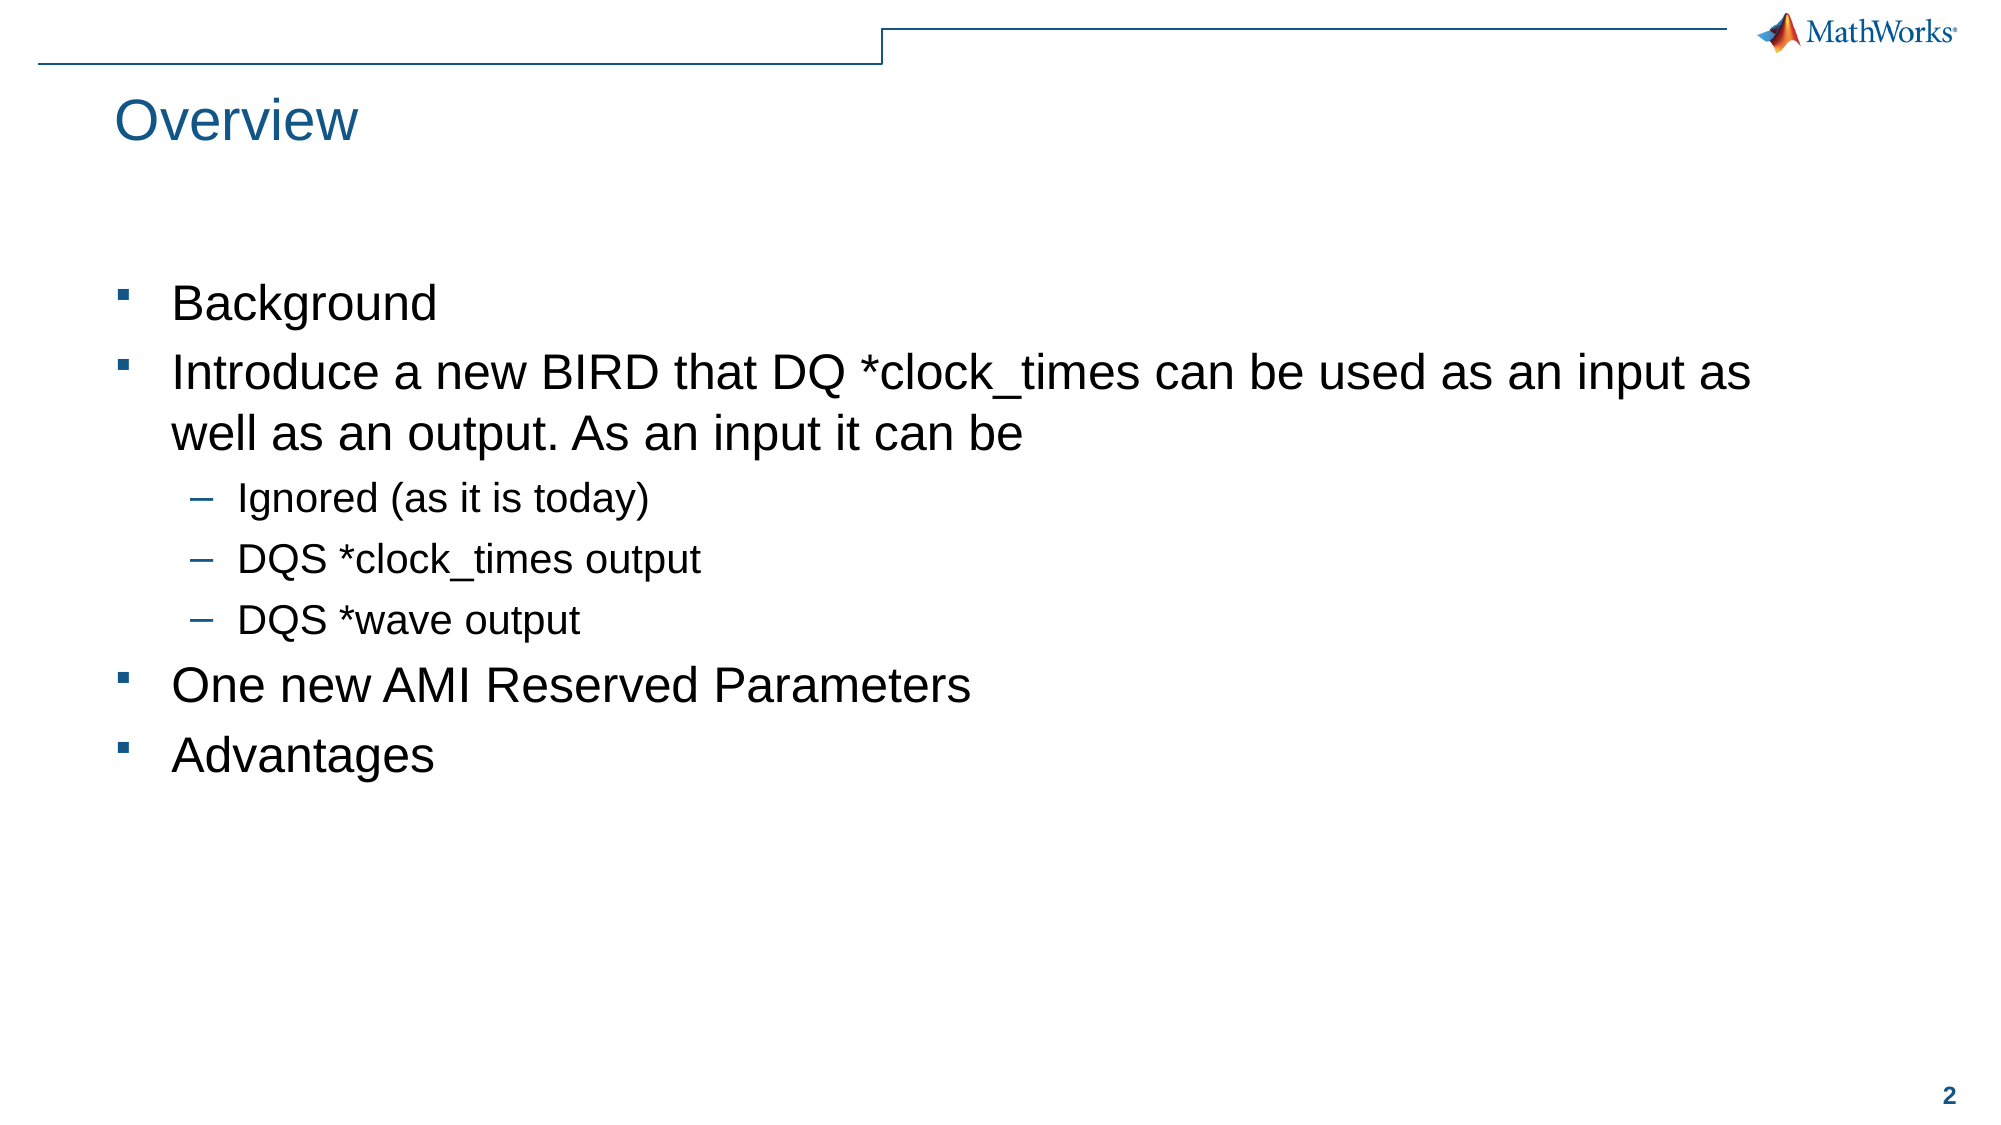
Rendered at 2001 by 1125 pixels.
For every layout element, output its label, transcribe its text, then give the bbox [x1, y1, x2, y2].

list Background Introduce a new BIRD that DQ *clock_times can be used as an input as well as an output. As an input it can be Ignored (as it is today) DQS *clock_times output DQS *wave output One new AMI Reserved Parameters Advantages [99, 262, 1867, 1025]
picture [1751, 3, 1970, 63]
title Overview [99, 75, 1867, 238]
